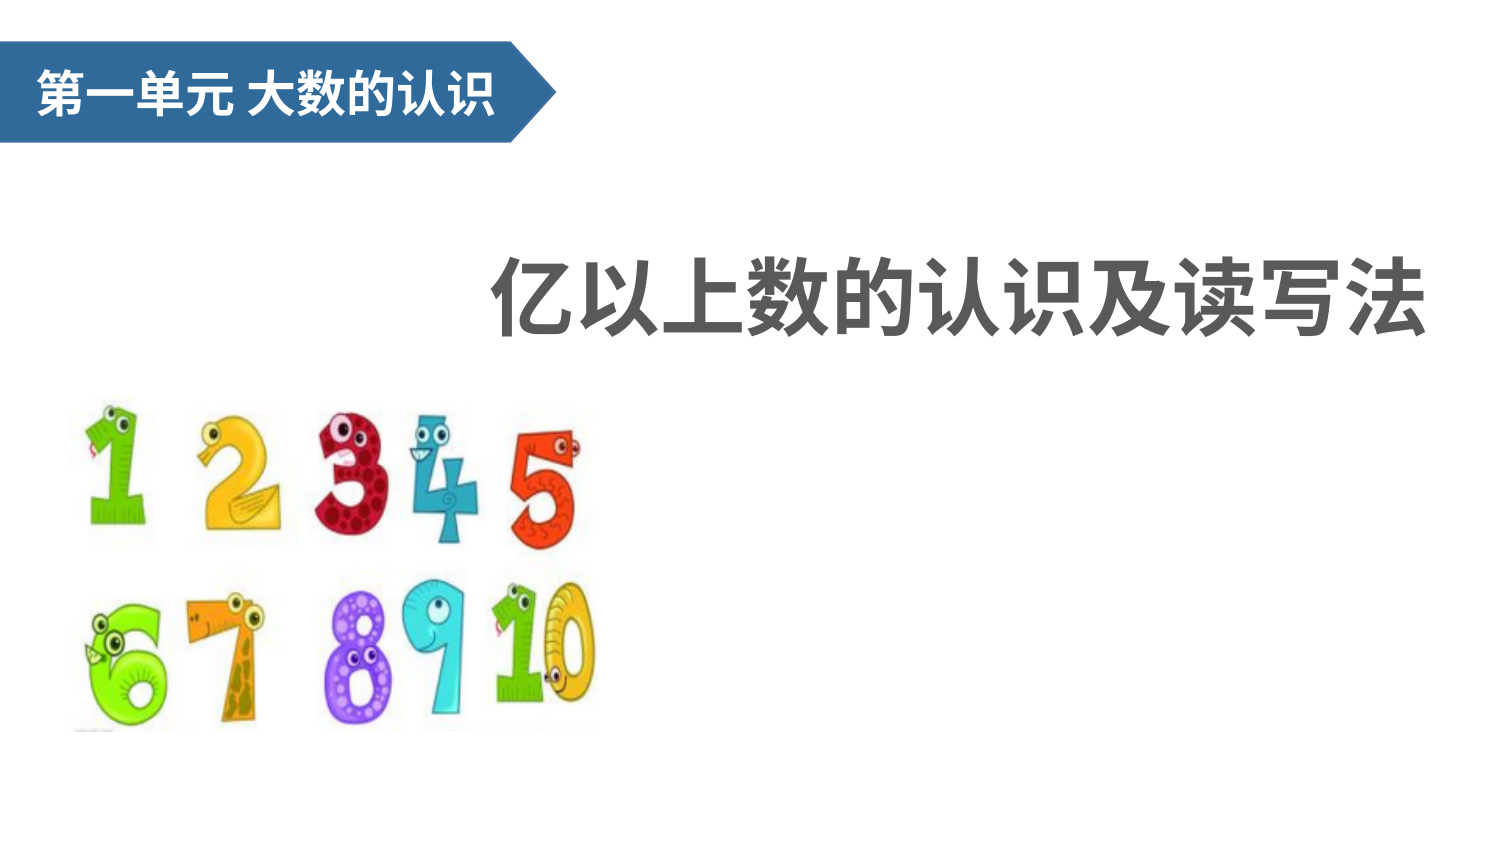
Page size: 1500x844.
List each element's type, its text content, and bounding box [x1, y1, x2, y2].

text_box 亿以上数的认识及读写法 [0, 207, 1442, 352]
text_box 第一单元 大数的认识 [0, 42, 556, 142]
picture [58, 395, 599, 732]
